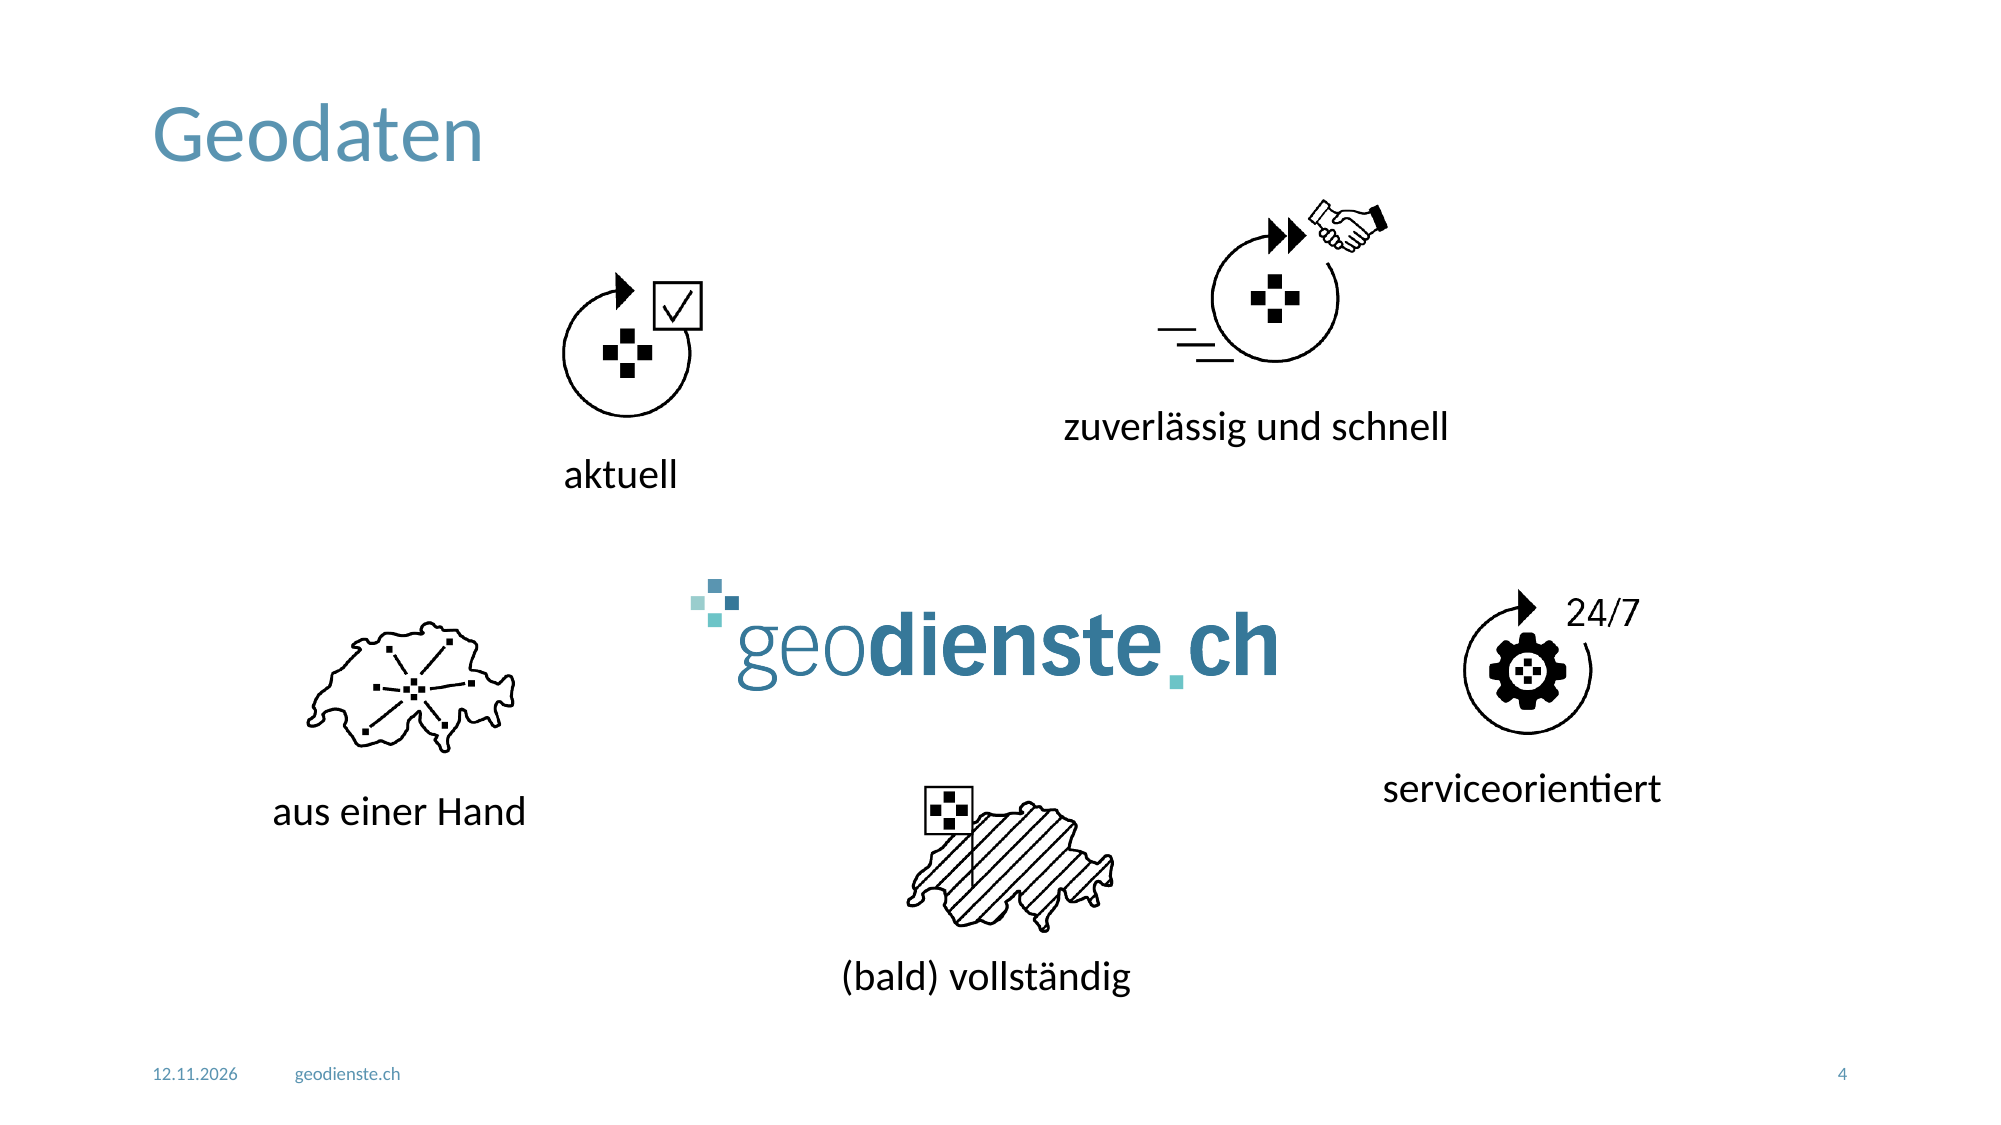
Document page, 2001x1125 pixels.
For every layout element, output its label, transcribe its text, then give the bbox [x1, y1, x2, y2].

picture [490, 235, 765, 443]
picture [1385, 551, 1660, 759]
text_box zuverlässig und schnell [1048, 390, 1541, 460]
slide_number 4 [1412, 1042, 1863, 1103]
title Geodaten [137, 81, 1575, 195]
text_box aus einer Hand [257, 776, 636, 833]
text_box aktuell [548, 439, 826, 510]
picture [279, 568, 554, 776]
picture [648, 553, 1358, 956]
picture [1139, 175, 1413, 383]
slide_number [137, 1042, 279, 1103]
footer geodienste.ch [279, 1042, 763, 1103]
text_box (bald) vollständig [826, 941, 1364, 998]
text_box serviceorientiert [1368, 753, 1705, 797]
